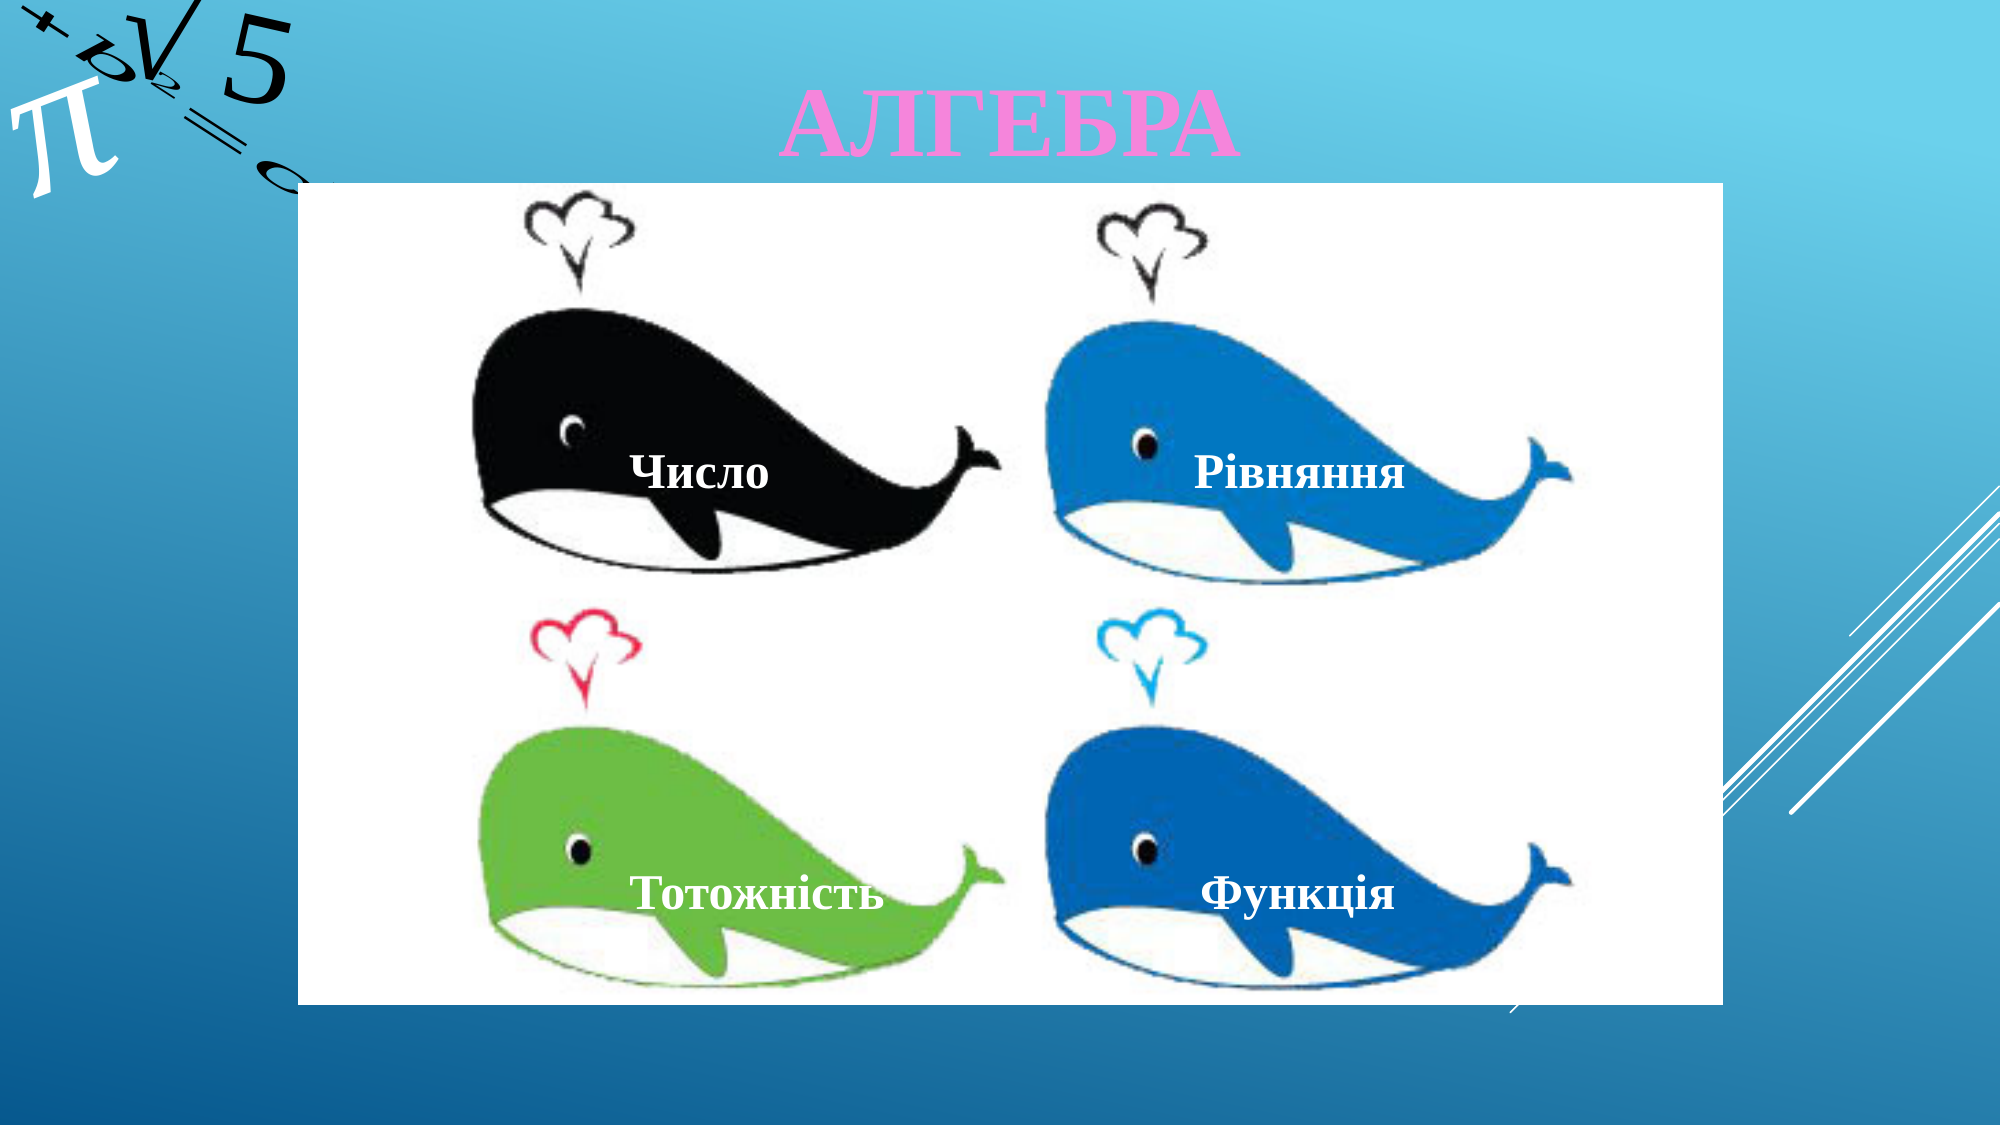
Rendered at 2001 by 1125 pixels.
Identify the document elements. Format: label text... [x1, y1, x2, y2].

text_box π [0, 0, 126, 249]
picture [298, 182, 1723, 1006]
text_box АЛГЕБРА [763, 49, 1258, 182]
